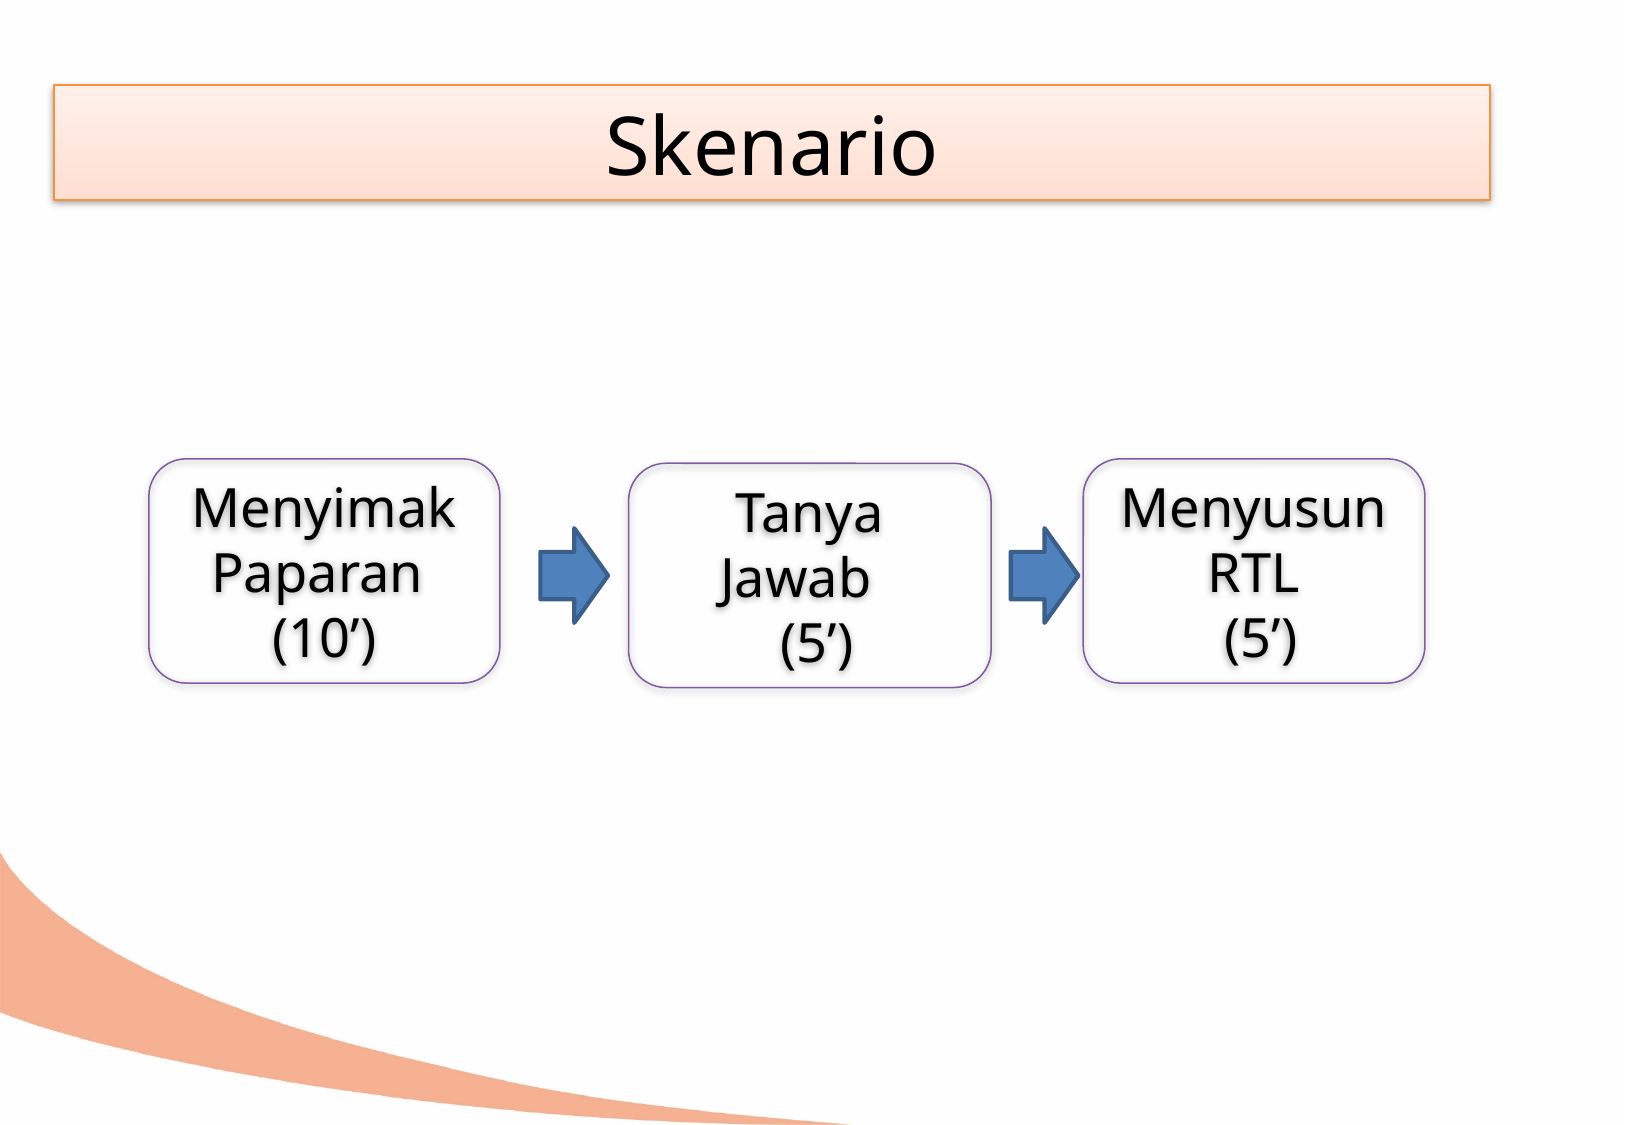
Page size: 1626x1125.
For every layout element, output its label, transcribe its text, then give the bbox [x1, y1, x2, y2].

text_box Menyimak Paparan (10’) [148, 458, 501, 684]
text_box [538, 526, 610, 625]
picture [0, 0, 1625, 1125]
text_box Menyusun RTL (5’) [1082, 458, 1426, 684]
text_box [1008, 526, 1081, 625]
text_box Tanya Jawab (5’) [627, 462, 992, 689]
title Skenario [53, 84, 1491, 201]
